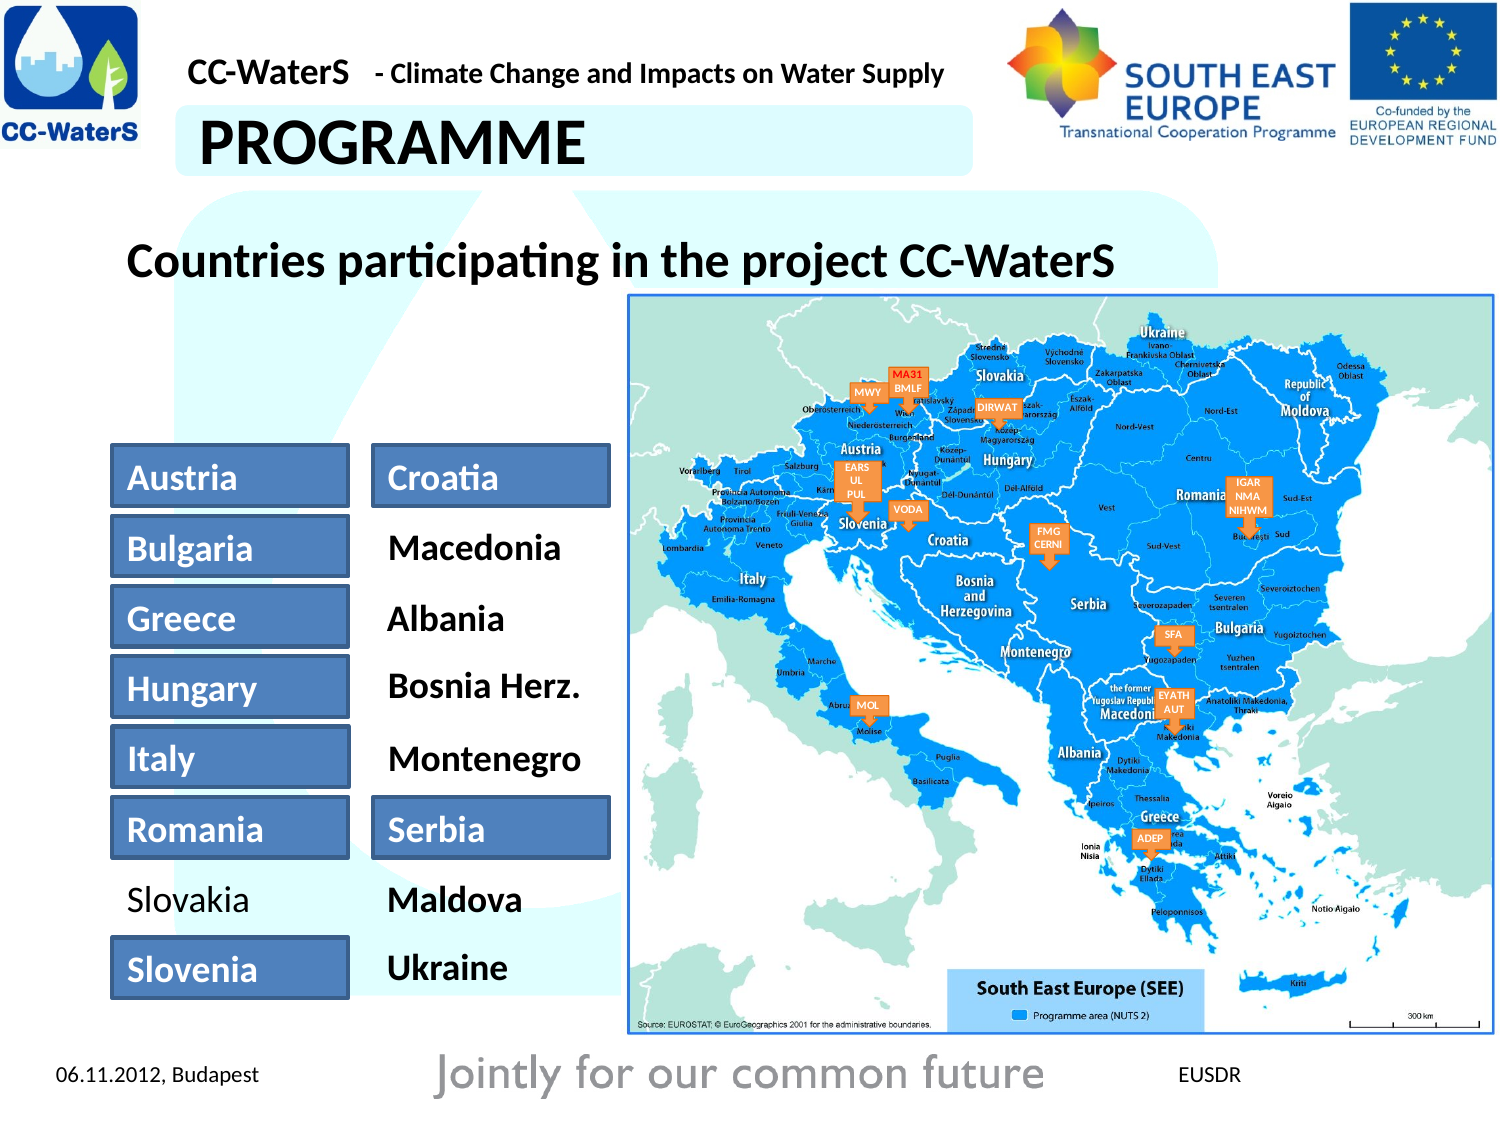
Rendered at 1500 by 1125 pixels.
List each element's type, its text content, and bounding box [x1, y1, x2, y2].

text_box Montenegro [373, 726, 610, 787]
text_box Hungary [110, 654, 350, 719]
text_box Albania [372, 586, 609, 647]
picture [0, 0, 141, 149]
text_box Bulgaria [110, 514, 350, 578]
text_box Slovenia [110, 935, 350, 1000]
text_box Italy [110, 724, 351, 789]
picture [433, 1054, 1043, 1099]
text_box Bosnia Herz. [373, 654, 610, 714]
text_box Serbia [371, 795, 611, 860]
picture [619, 287, 1500, 1040]
text_box Macedonia [373, 515, 610, 576]
text_box Countries participating in the project CC-WaterS [112, 219, 1382, 295]
text_box Maldova [372, 867, 609, 927]
text_box Greece [110, 584, 350, 649]
text_box Austria [110, 443, 350, 508]
text_box Croatia [371, 443, 611, 508]
picture [1347, 0, 1500, 148]
text_box Ukraine [372, 935, 609, 996]
text_box Slovakia [112, 867, 349, 927]
text_box Romania [110, 795, 350, 860]
picture [1007, 8, 1336, 141]
text_box PROGRAMME [184, 90, 602, 185]
